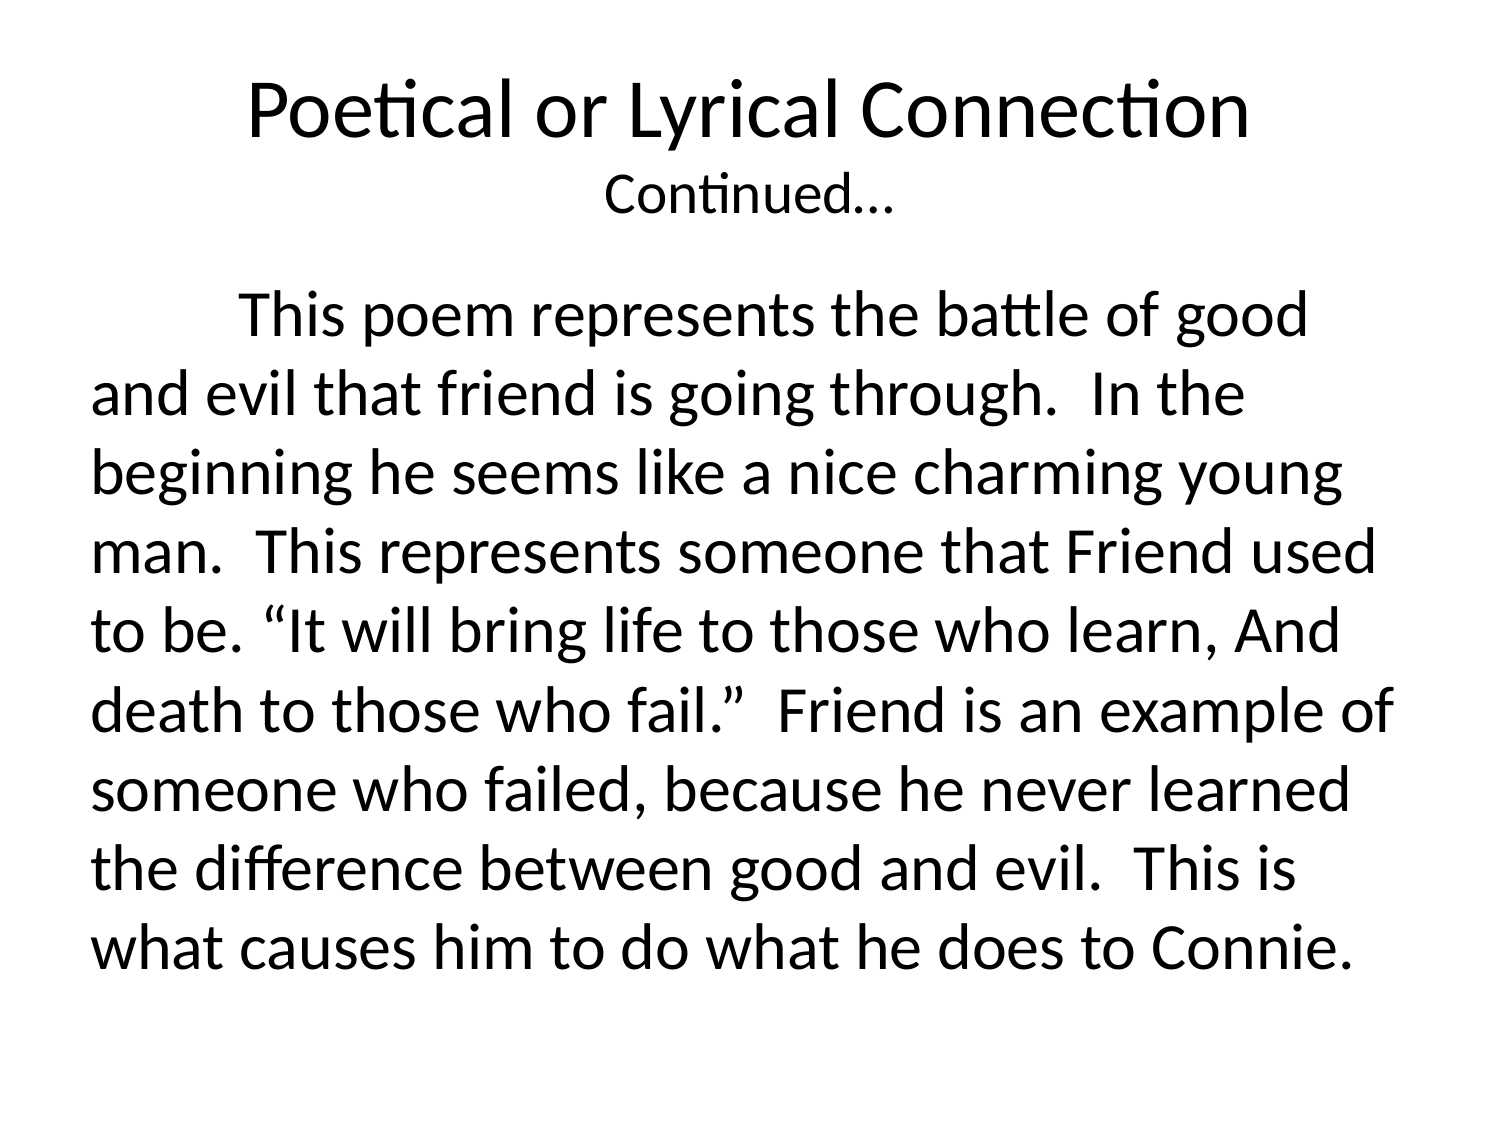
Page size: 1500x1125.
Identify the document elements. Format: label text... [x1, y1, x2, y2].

title Poetical or Lyrical Connection Continued… [75, 45, 1425, 233]
list This poem represents the battle of good and evil that friend is going through. In the beginning he seems like a nice charming young man. This represents someone that Friend used to be. “It will bring life to those who learn, And death to those who fail.” Friend is an example of someone who failed, because he never learned the difference between good and evil. This is what causes him to do what he does to Connie. [75, 262, 1425, 1005]
